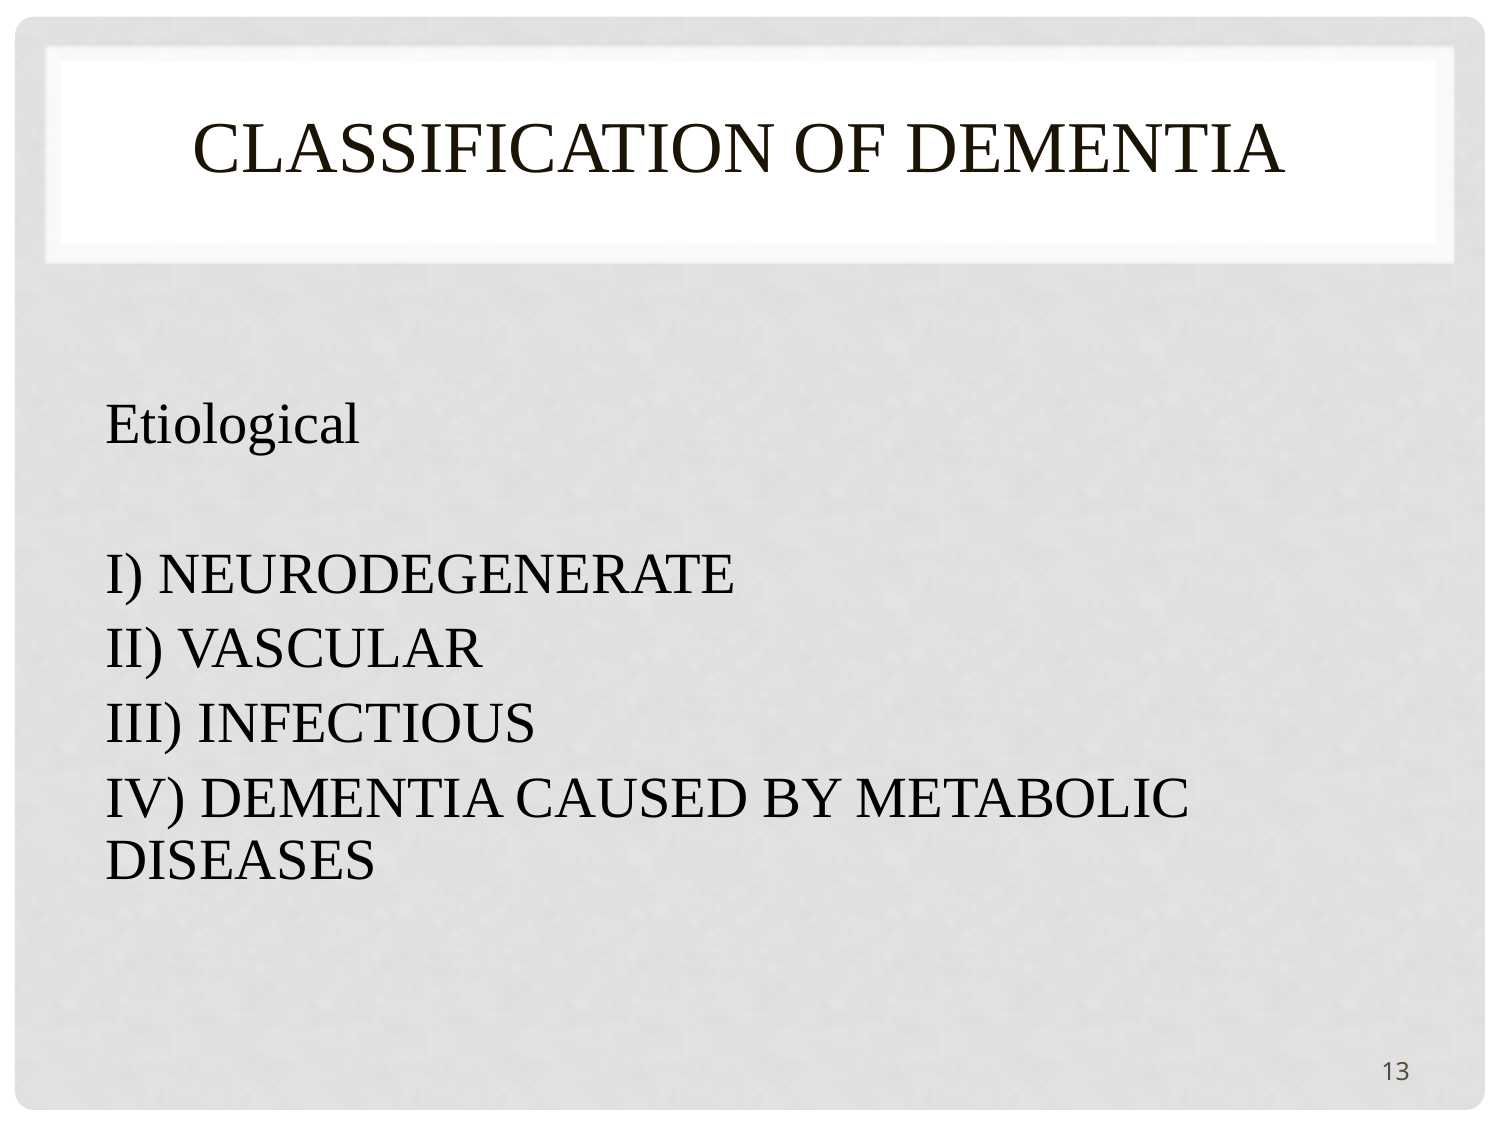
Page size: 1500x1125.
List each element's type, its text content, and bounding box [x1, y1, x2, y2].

slide_number 13 [1074, 1042, 1425, 1103]
title CLASSIFICATION OF DEMENTIA [112, 50, 1368, 238]
list Etiological I) NEURODEGENERATE II) VASCULAR III) INFECTIOUS IV) DEMENTIA CAUSED BY METABOLIC DISEASES [71, 385, 1422, 1100]
